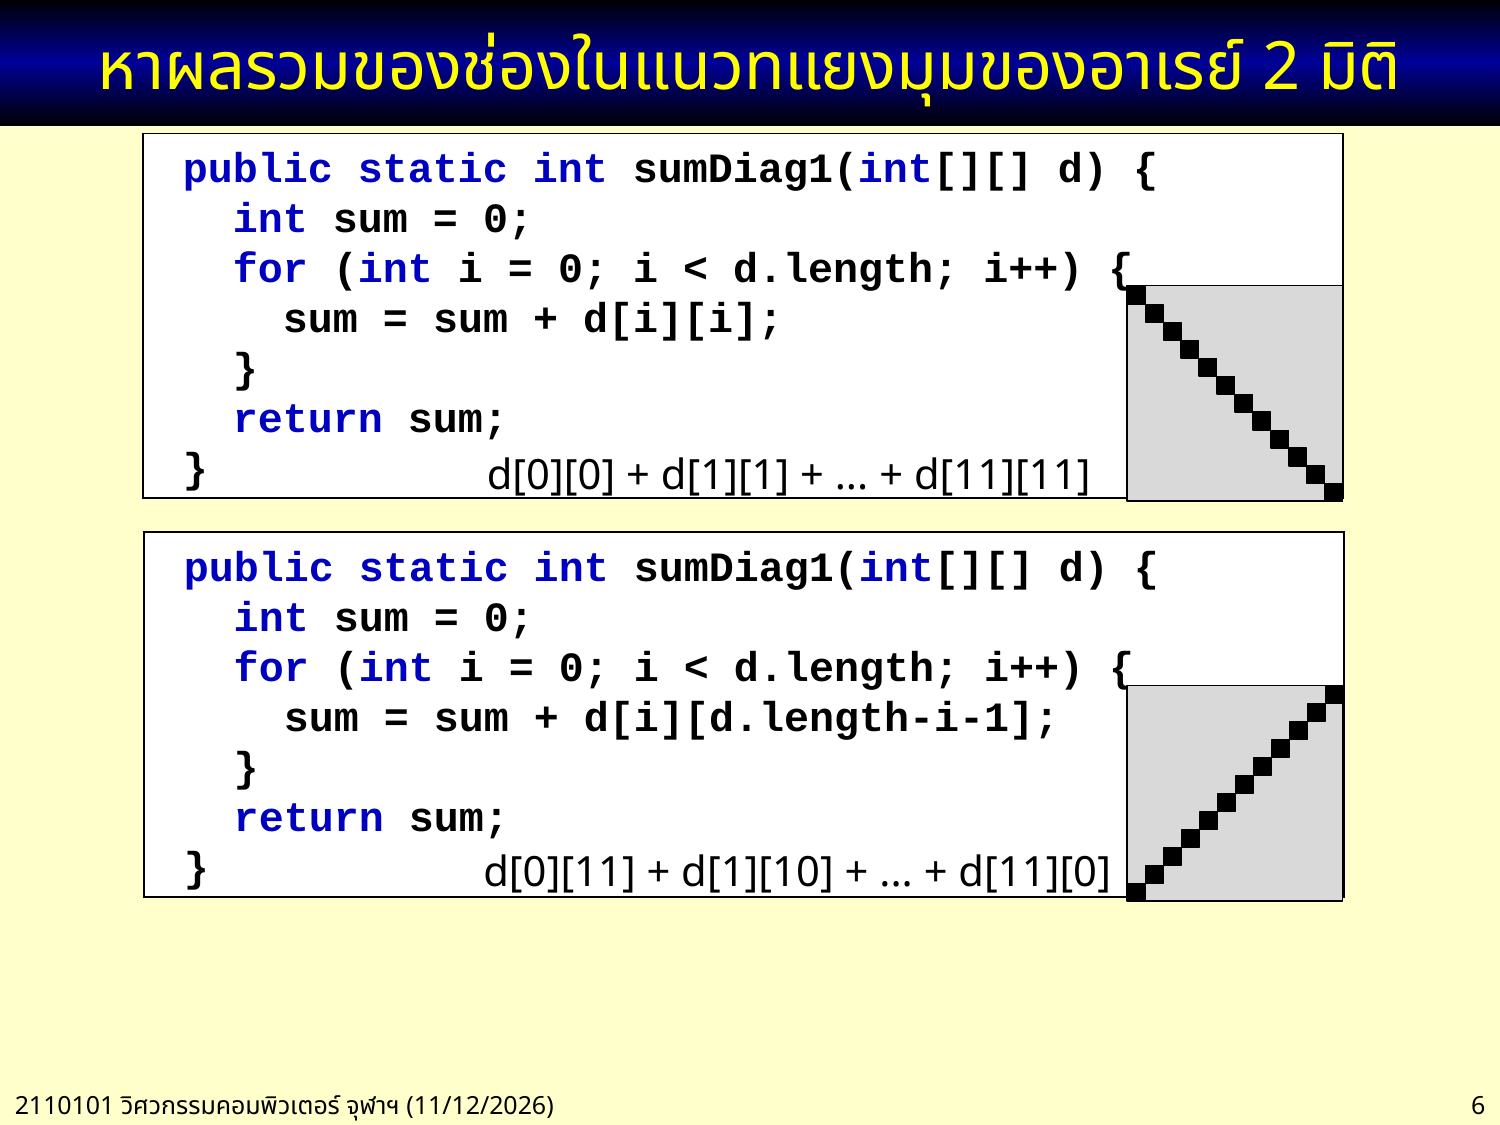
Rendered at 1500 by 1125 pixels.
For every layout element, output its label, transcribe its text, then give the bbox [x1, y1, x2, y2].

text_box d[0][0] + d[1][1] + ... + d[11][11] [472, 440, 1107, 506]
text_box public static int sumDiag1(int[][] d) { int sum = 0; for (int i = 0; i < d.length; i++) { sum = sum + d[i][d.length-i-1]; } return sum; } [143, 532, 1344, 897]
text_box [1126, 685, 1344, 902]
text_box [1126, 285, 1343, 502]
text_box public static int sumDiag1(int[][] d) { int sum = 0; for (int i = 0; i < d.length; i++) { sum = sum + d[i][i]; } return sum; } [143, 133, 1344, 499]
title หาผลรวมของช่องในแนวทแยงมุมของอาเรย์ 2 มิติ [0, 0, 1500, 126]
text_box d[0][11] + d[1][10] + ... + d[11][0] [468, 836, 1121, 902]
